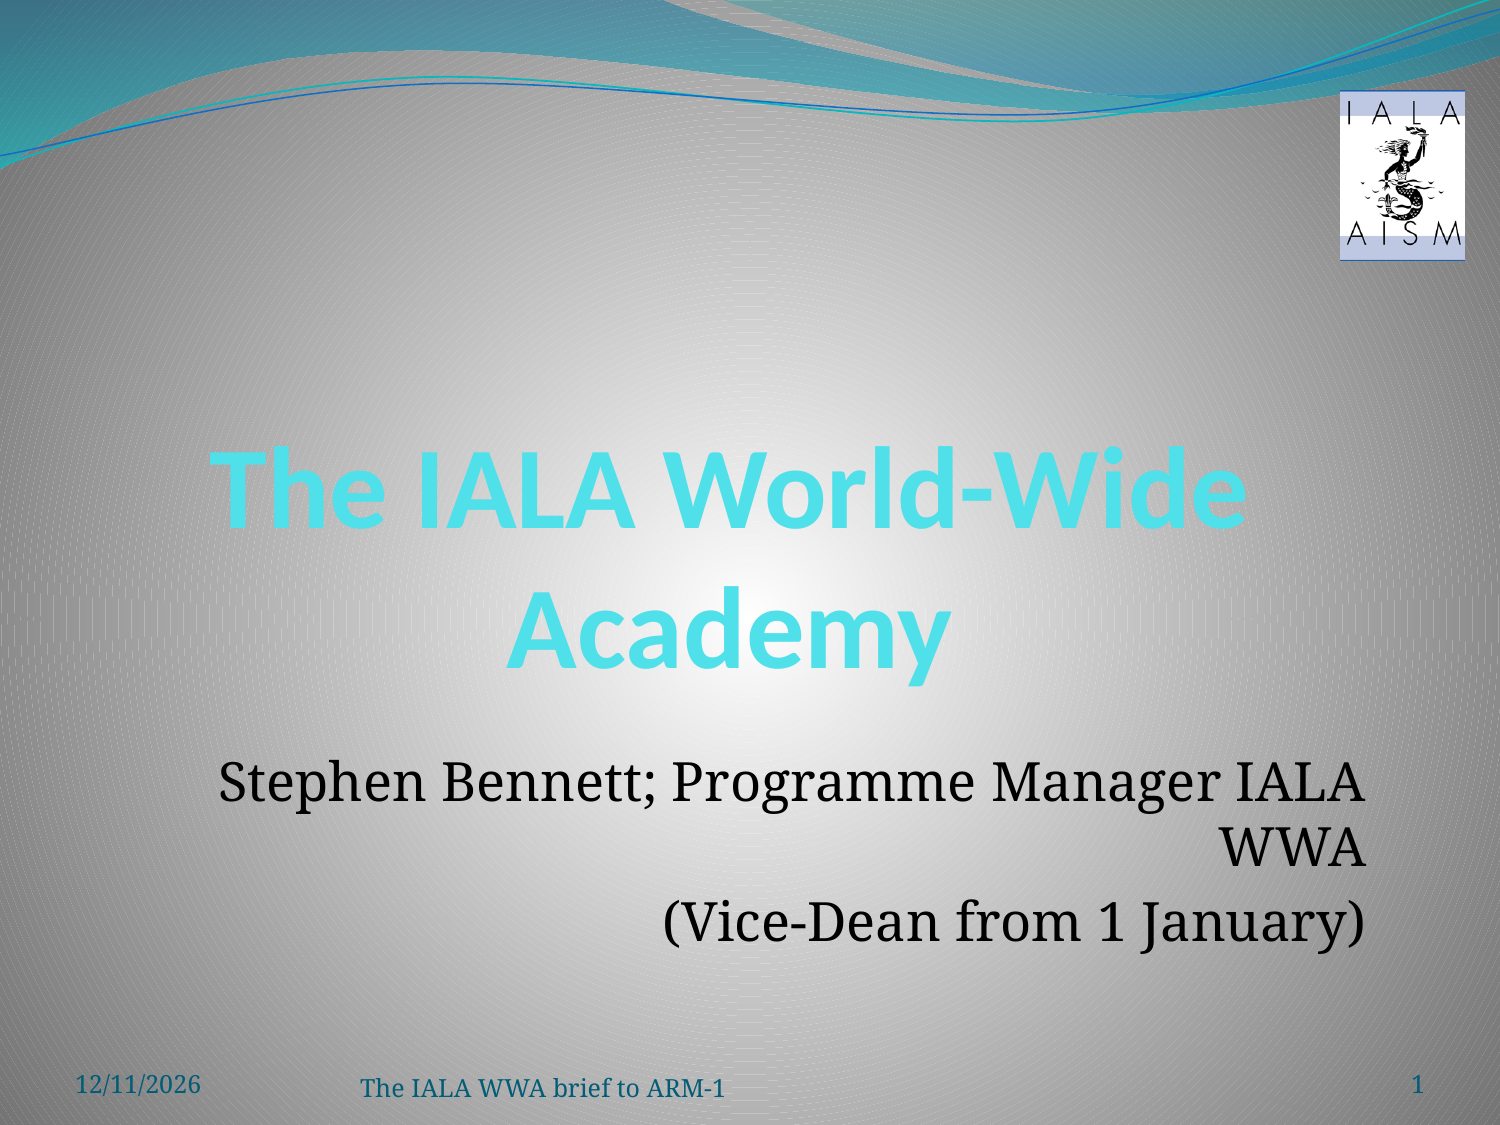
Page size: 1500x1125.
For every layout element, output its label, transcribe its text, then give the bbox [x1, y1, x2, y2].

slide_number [75, 1042, 360, 1103]
slide_number 1 [1299, 1042, 1425, 1103]
footer The IALA WWA brief to ARM-1 [360, 1042, 1282, 1103]
title The IALA World-Wide Academy [87, 224, 1376, 693]
picture [1340, 90, 1465, 261]
subtitle Stephen Bennett; Programme Manager IALA WWA (Vice-Dean from 1 January) [88, 739, 1377, 933]
